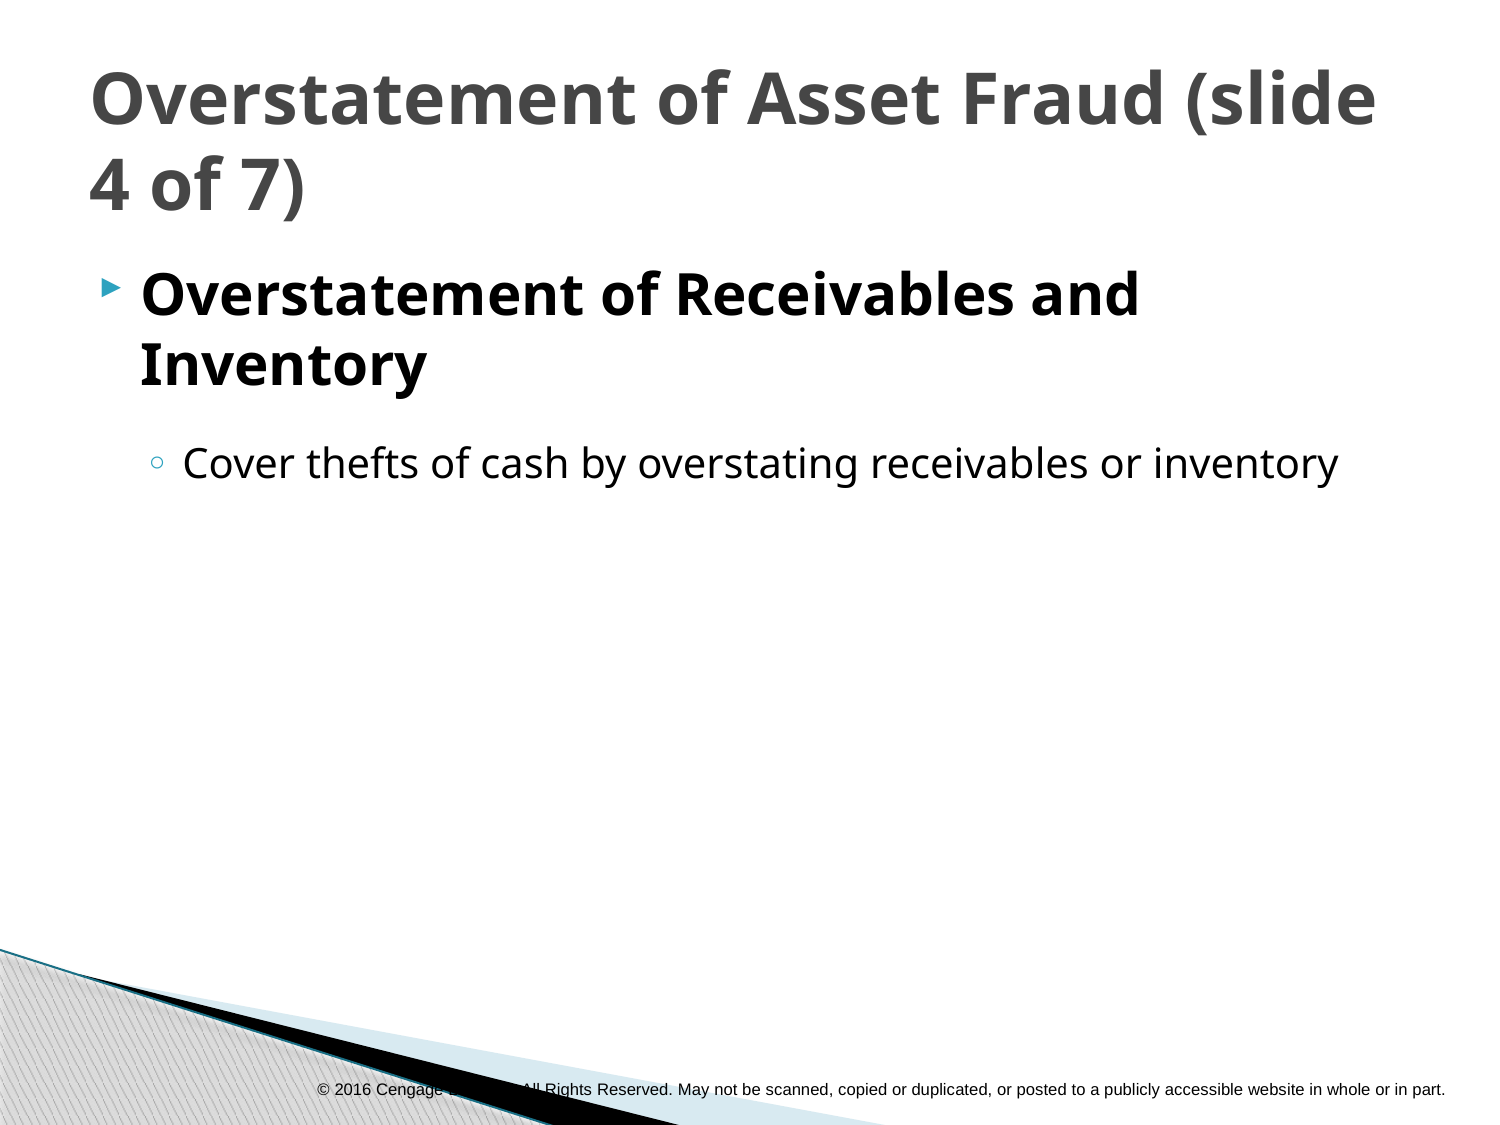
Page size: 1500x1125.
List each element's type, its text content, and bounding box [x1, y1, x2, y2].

title Overstatement of Asset Fraud (slide 4 of 7) [75, 45, 1425, 233]
list Overstatement of Receivables and Inventory Cover thefts of cash by overstating receivables or inventory [65, 249, 1404, 1018]
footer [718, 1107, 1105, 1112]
text_box © 2016 Cengage Learning. All Rights Reserved. May not be scanned, copied or duplicated, or posted to a publicly accessible website in whole or in part. [37, 1018, 1463, 1107]
